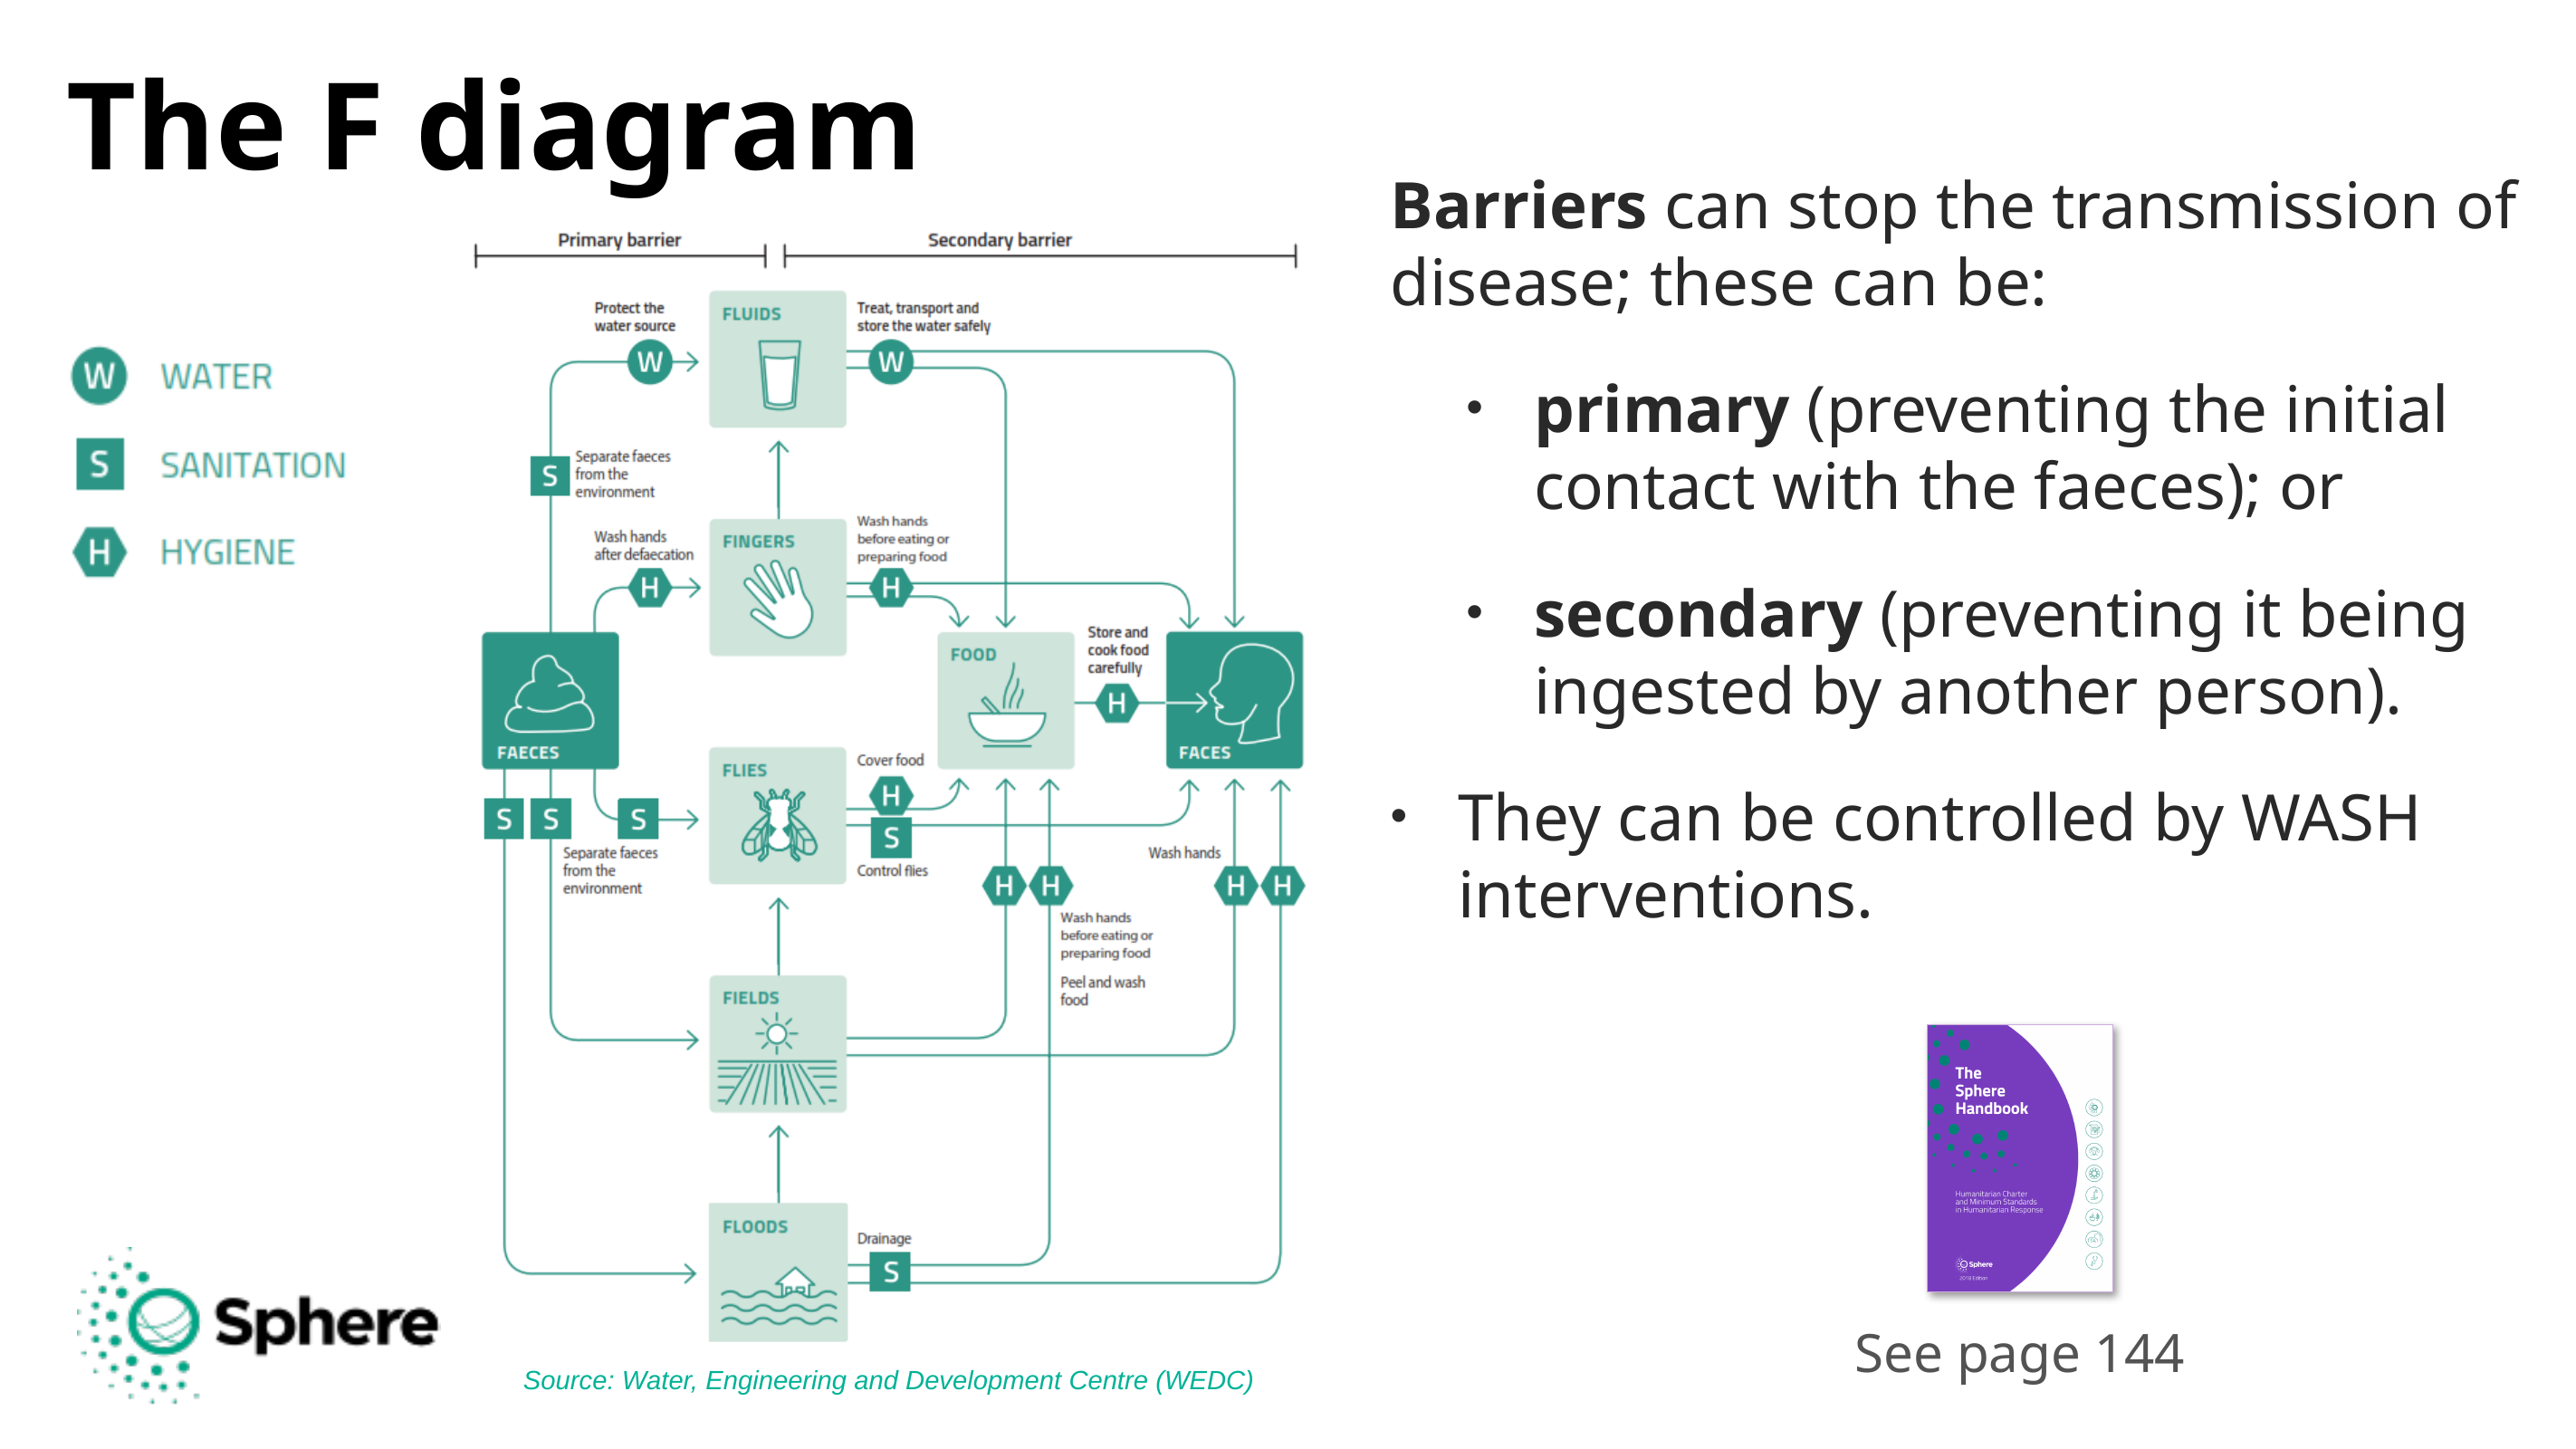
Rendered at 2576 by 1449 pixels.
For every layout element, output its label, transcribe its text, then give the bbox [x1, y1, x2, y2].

text_box Source: Water, Engineering and Development Centre (WEDC) [509, 1367, 1269, 1402]
picture [77, 1247, 441, 1406]
list Barriers can stop the transmission of disease; these can be: primary (preventing the initial contact with the faeces); or secondary (preventing it being ingested by another person). They can be controlled by WASH interventions. [1382, 156, 2534, 1091]
picture [463, 277, 1346, 1358]
picture [456, 227, 1341, 273]
text_box See page 144 [1847, 1312, 2193, 1391]
picture [1927, 1024, 2113, 1293]
picture [65, 340, 362, 619]
title The F diagram [58, 41, 2515, 273]
